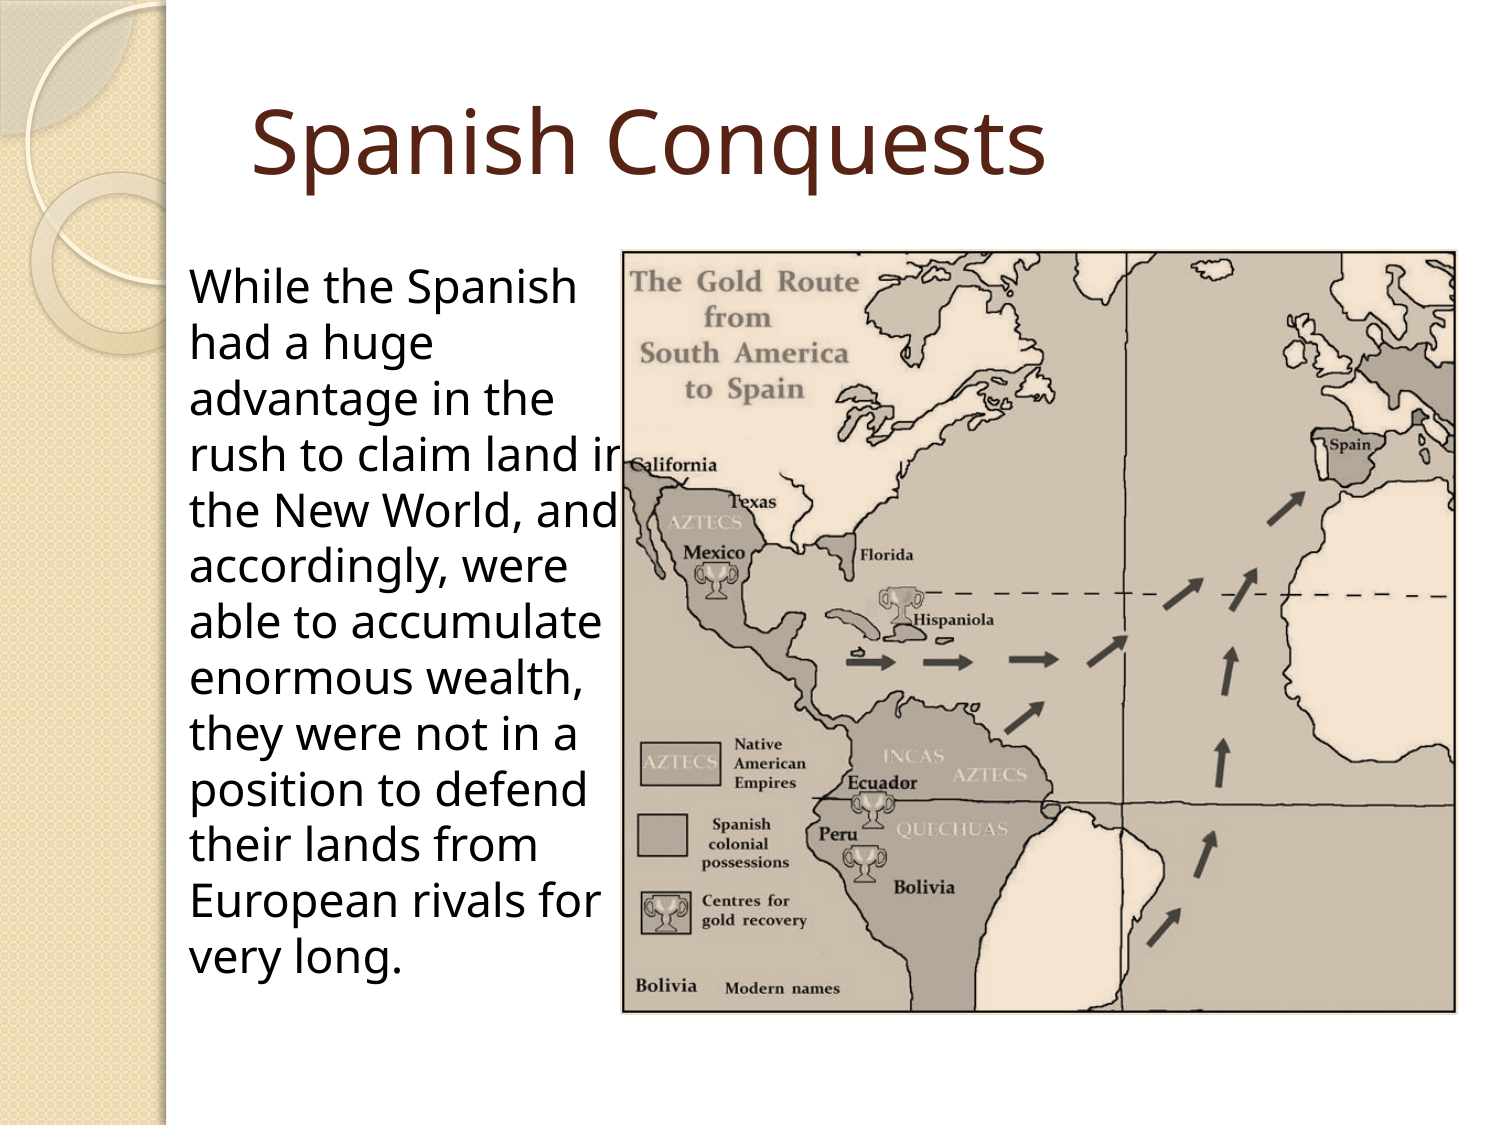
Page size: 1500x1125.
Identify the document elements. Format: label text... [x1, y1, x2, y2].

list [620, 249, 1458, 1016]
list While the Spanish had a huge advantage in the rush to claim land in the New World, and accordingly, were able to accumulate enormous wealth, they were not in a position to defend their lands from European rivals for very long. [162, 249, 616, 1015]
title Spanish Conquests [235, 45, 1466, 233]
